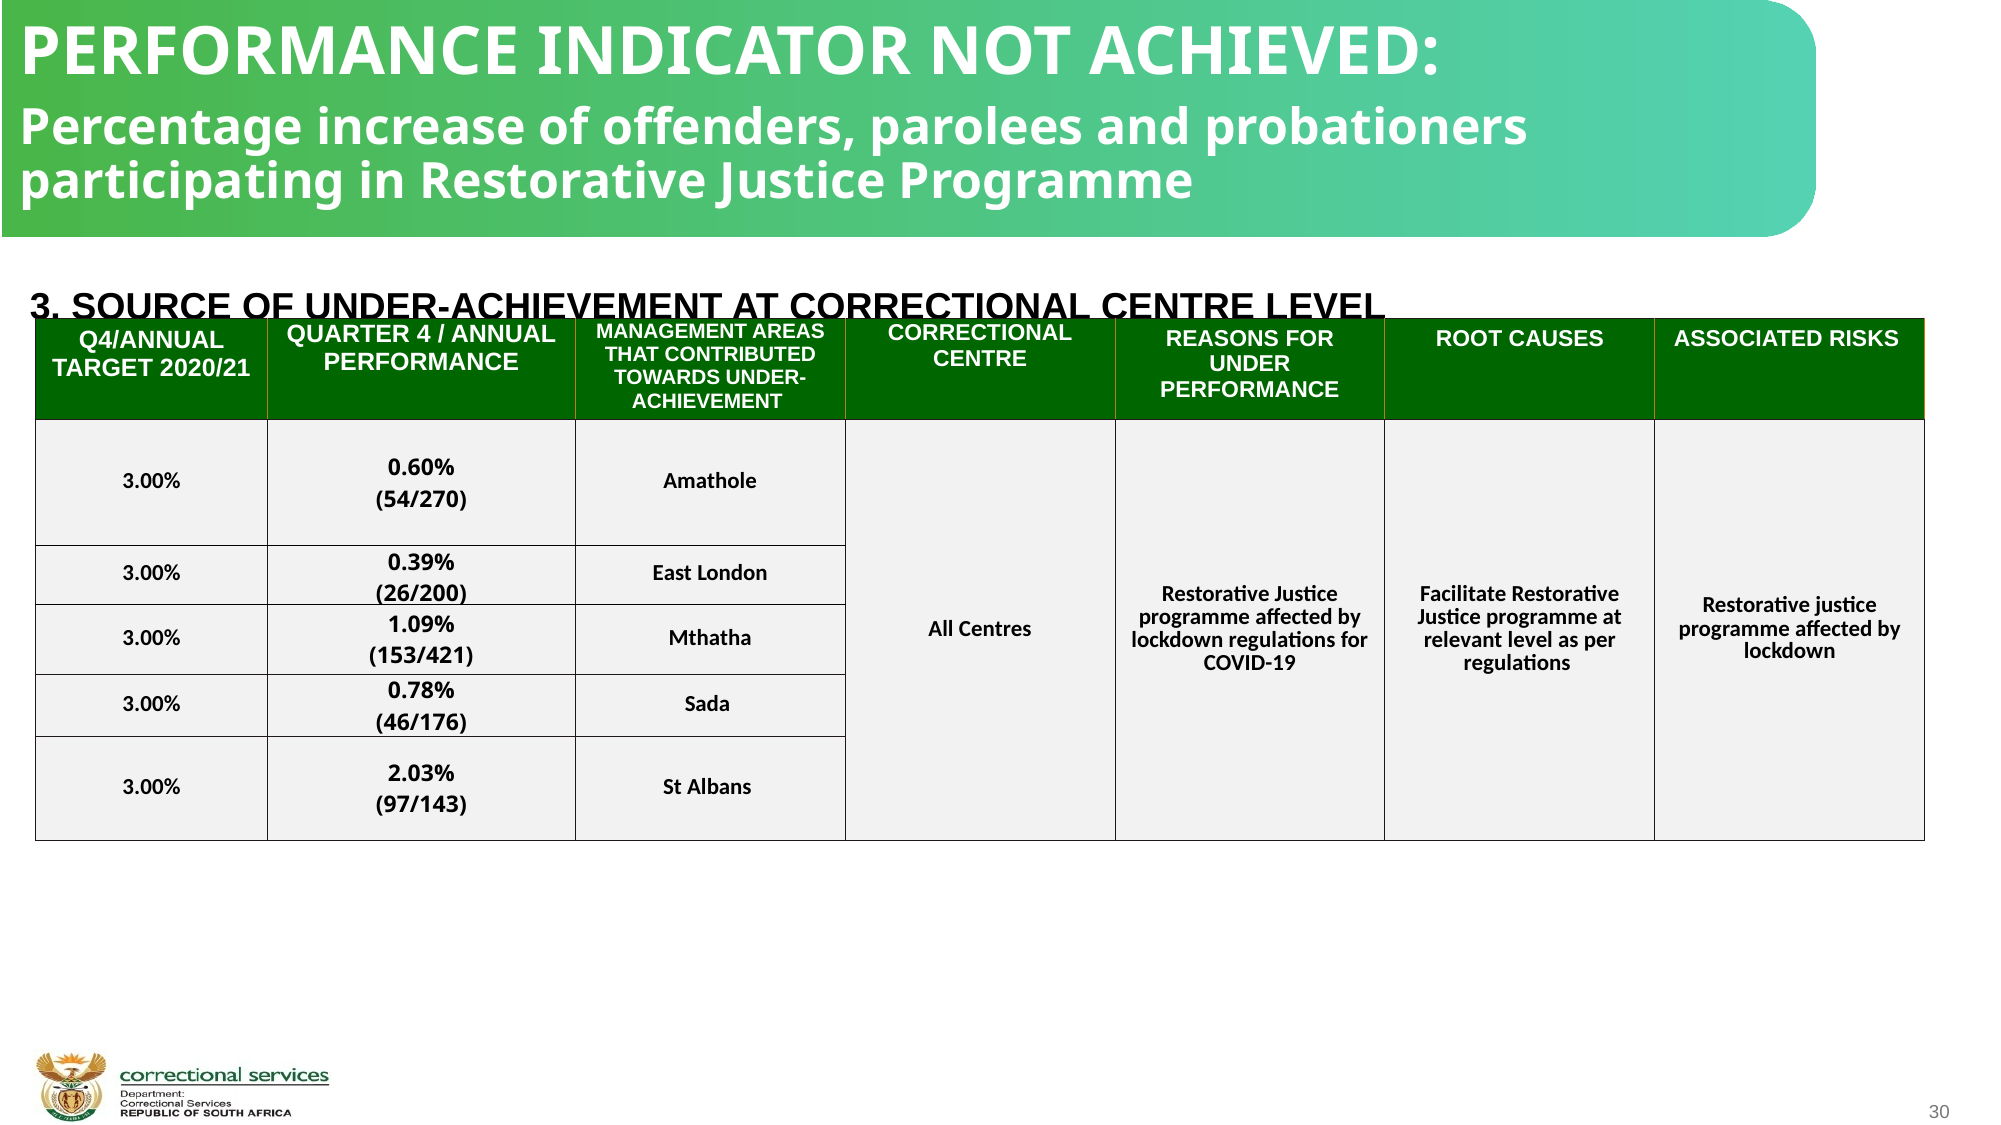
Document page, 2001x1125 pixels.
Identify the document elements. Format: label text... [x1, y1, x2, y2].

table_cell East London [576, 546, 845, 604]
table_cell Mthatha [576, 605, 845, 674]
table_cell 0.39% (26/200) [268, 546, 575, 604]
text_box PERFORMANCE INDICATOR NOT ACHIEVED: Percentage increase of offenders, parolees and probationers participating in Restorative Justice Programme [4, 9, 1803, 96]
table_header MANAGEMENT AREAS THAT CONTRIBUTED TOWARDS UNDER-ACHIEVEMENT [576, 319, 845, 419]
table_header ROOT CAUSES [1385, 319, 1654, 419]
table_cell 2.03% (97/143) [268, 737, 575, 840]
table_cell 3.00% [36, 546, 267, 604]
table_cell All Centres [846, 420, 1115, 840]
table_header QUARTER 4 / ANNUAL PERFORMANCE [268, 319, 575, 419]
table_header CORRECTIONAL CENTRE [846, 319, 1115, 419]
text_box [2, 0, 1816, 237]
table_cell Restorative Justice programme affected by lockdown regulations for COVID-19 [1116, 420, 1384, 840]
table_cell Facilitate Restorative Justice programme at relevant level as per regulations [1385, 420, 1654, 840]
table_cell 3.00% [36, 605, 267, 674]
table_cell St Albans [576, 737, 845, 840]
table_cell 3.00% [36, 420, 267, 545]
table_header REASONS FOR UNDER PERFORMANCE [1116, 319, 1384, 419]
text_box 3. SOURCE OF UNDER-ACHIEVEMENT AT CORRECTIONAL CENTRE LEVEL [0, 274, 1463, 335]
table_header Q4/ANNUAL TARGET 2020/21 [36, 319, 267, 419]
table_cell Restorative justice programme affected by lockdown [1655, 420, 1924, 840]
table_cell 3.00% [36, 737, 267, 840]
table_cell Sada [576, 675, 845, 736]
table_cell 0.60% (54/270) [268, 420, 575, 545]
table_header ASSOCIATED RISKS [1655, 319, 1924, 419]
table_cell 0.78% (46/176) [268, 675, 575, 736]
table_cell 1.09% (153/421) [268, 605, 575, 674]
table_cell Amathole [576, 420, 845, 545]
table_cell 3.00% [36, 675, 267, 736]
picture [33, 1049, 332, 1123]
